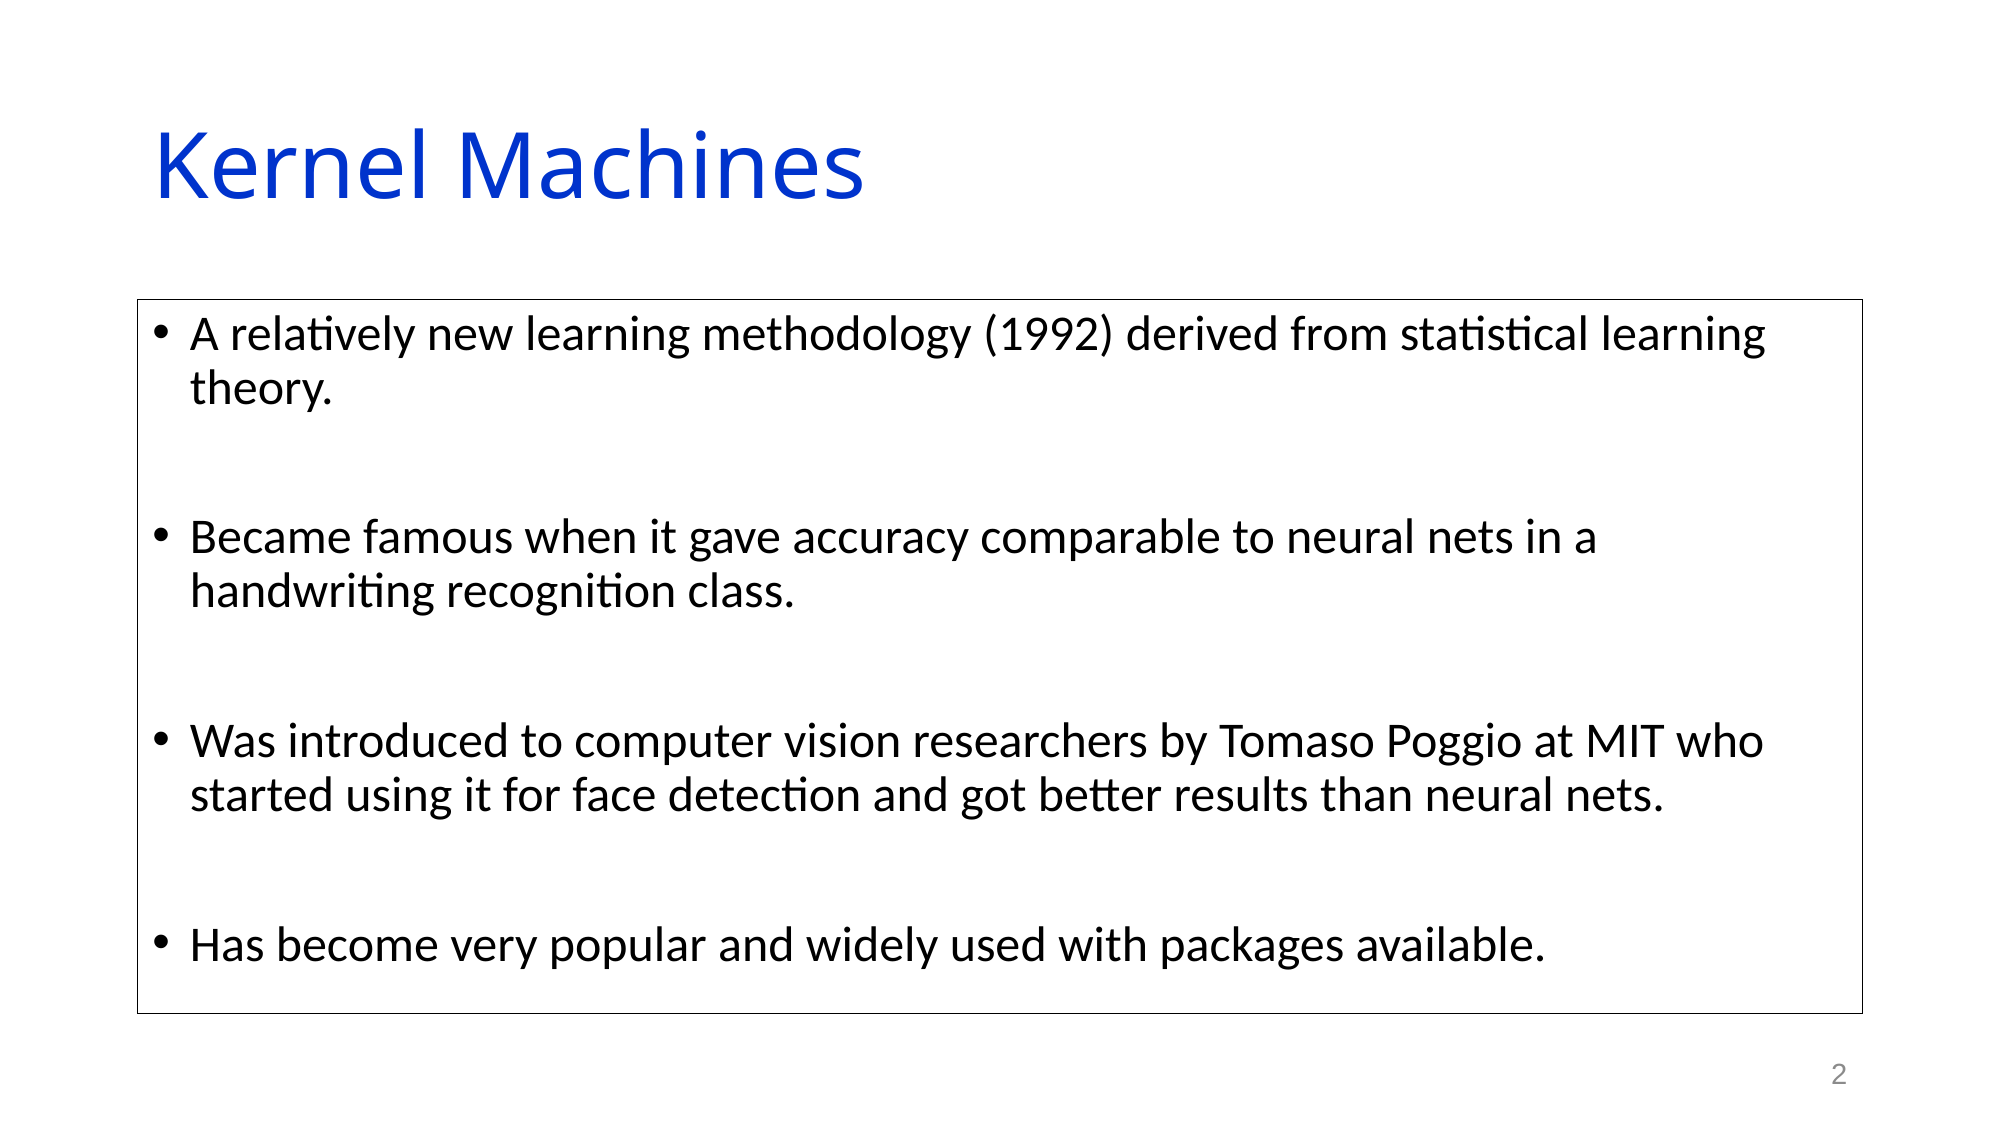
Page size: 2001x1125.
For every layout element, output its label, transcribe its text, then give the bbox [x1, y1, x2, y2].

list A relatively new learning methodology (1992) derived from statistical learning theory. Became famous when it gave accuracy comparable to neural nets in a handwriting recognition class. Was introduced to computer vision researchers by Tomaso Poggio at MIT who started using it for face detection and got better results than neural nets. Has become very popular and widely used with packages available. [137, 299, 1863, 1014]
title Kernel Machines [137, 59, 1863, 278]
slide_number 2 [1412, 1042, 1863, 1103]
